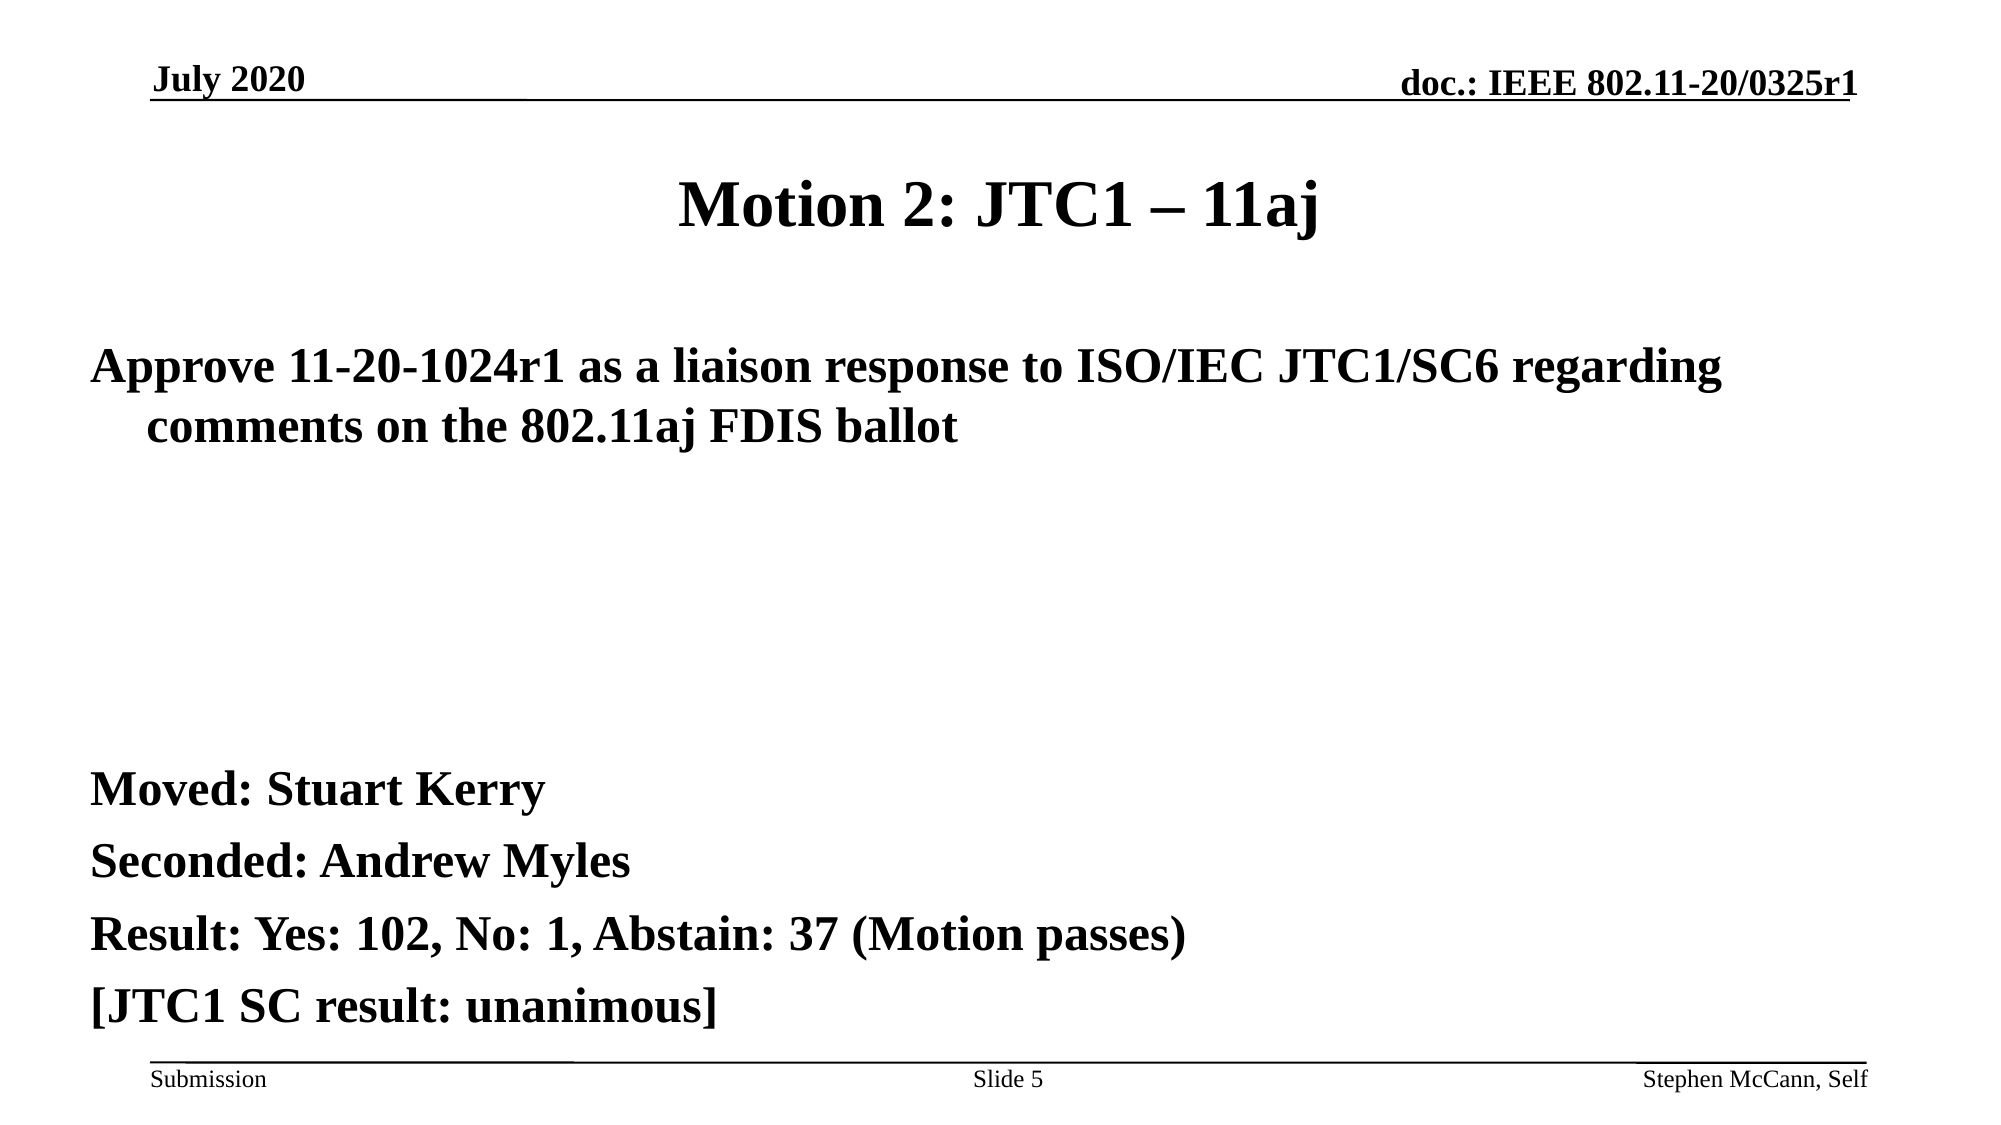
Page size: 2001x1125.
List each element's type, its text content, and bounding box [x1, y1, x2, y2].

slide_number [152, 54, 563, 100]
slide_number Slide 5 [950, 1061, 1067, 1123]
footer Stephen McCann, Self [1171, 1061, 1869, 1093]
list Approve 11-20-1024r1 as a liaison response to ISO/IEC JTC1/SC6 regarding comments on the 802.11aj FDIS ballot Moved: Stuart Kerry Seconded: Andrew Myles Result: Yes: 102, No: 1, Abstain: 37 (Motion passes) [JTC1 SC result: unanimous] [74, 324, 1938, 1063]
title Motion 2: JTC1 – 11aj [149, 112, 1850, 288]
